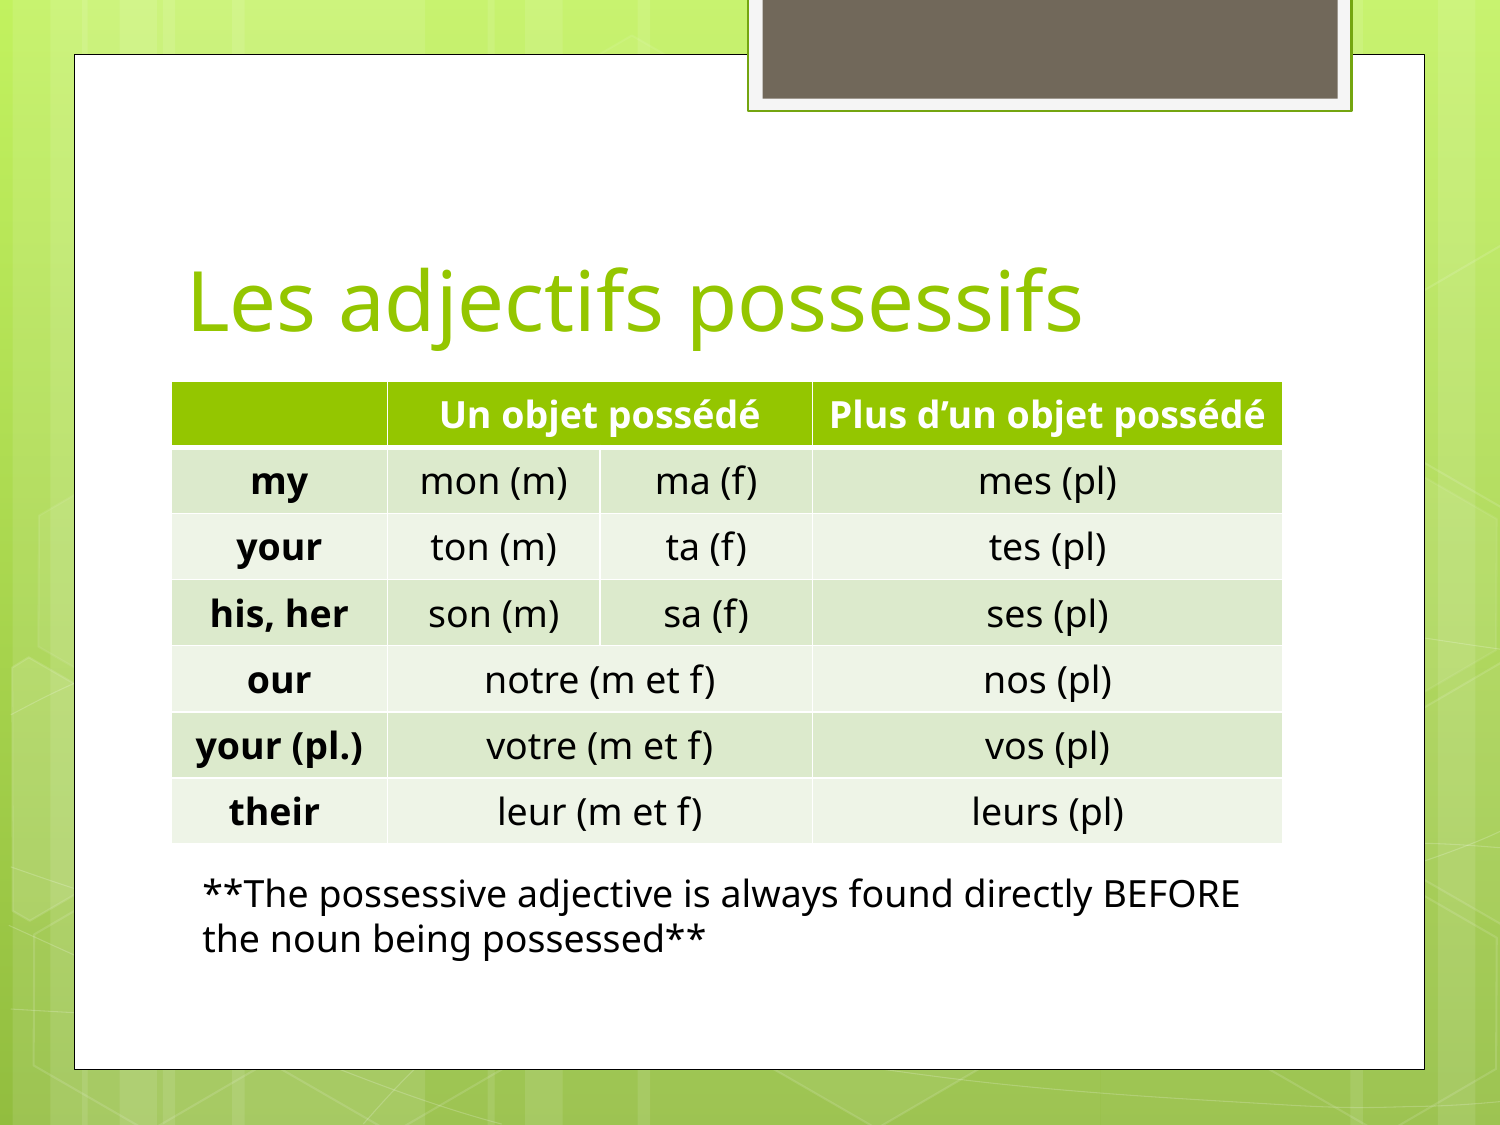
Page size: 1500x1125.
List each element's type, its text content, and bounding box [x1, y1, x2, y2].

table_cell notre (m et f) [388, 646, 812, 711]
table_cell ses (pl) [813, 580, 1282, 645]
table_cell leur (m et f) [388, 779, 812, 843]
table_cell ta (f) [601, 514, 812, 579]
text_box **The possessive adjective is always found directly BEFORE the noun being possessed** [187, 862, 1275, 968]
title Les adjectifs possessifs [171, 168, 1324, 357]
table_cell our [172, 646, 387, 711]
table_cell vos (pl) [813, 713, 1282, 777]
table_cell tes (pl) [813, 514, 1282, 579]
table_cell nos (pl) [813, 646, 1282, 711]
table_cell votre (m et f) [388, 713, 812, 777]
table_cell mes (pl) [813, 450, 1282, 513]
table_header [172, 382, 387, 445]
table_cell their [172, 779, 387, 843]
table_cell sa (f) [601, 580, 812, 645]
table_header Plus d’un objet possédé [813, 382, 1282, 445]
table_header Un objet possédé [388, 382, 812, 445]
table_cell son (m) [388, 580, 599, 645]
table_cell ton (m) [388, 514, 599, 579]
table_cell his, her [172, 580, 387, 645]
table_cell my [172, 450, 387, 513]
table_cell your (pl.) [172, 713, 387, 777]
table_cell your [172, 514, 387, 579]
table_cell leurs (pl) [813, 779, 1282, 843]
table_cell ma (f) [601, 450, 812, 513]
table_cell mon (m) [388, 450, 599, 513]
